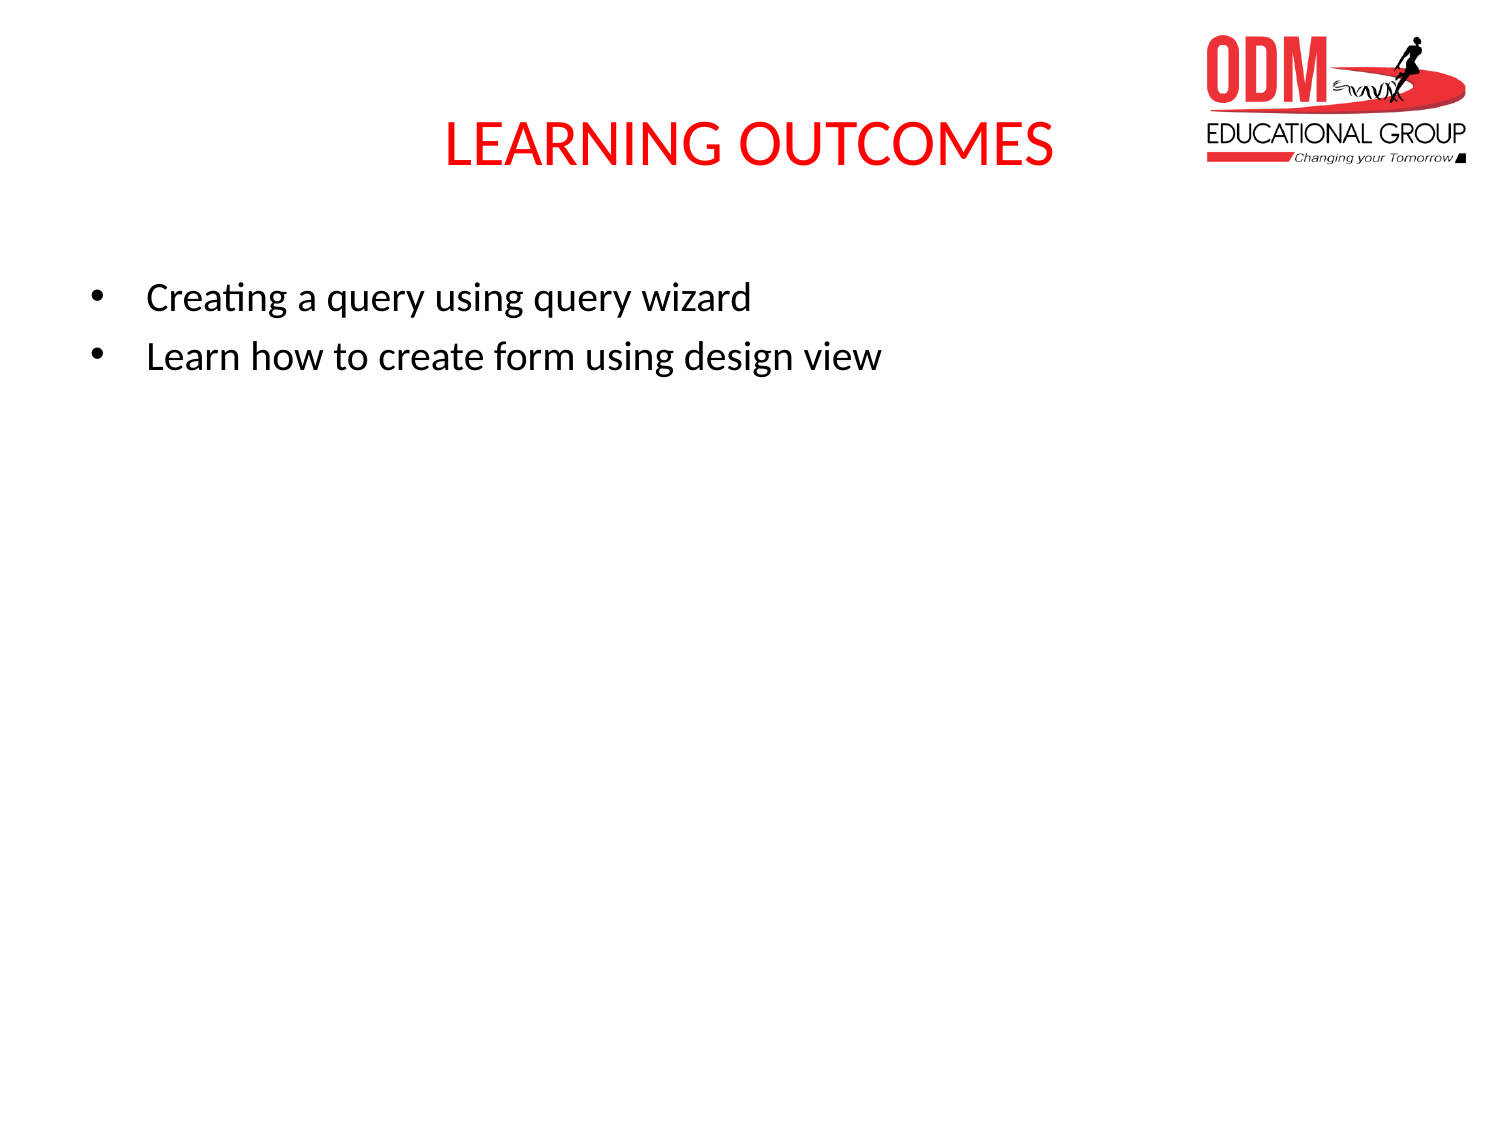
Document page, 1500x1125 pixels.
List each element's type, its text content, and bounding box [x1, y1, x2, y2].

list Creating a query using query wizard Learn how to create form using design view [75, 262, 1425, 1005]
picture [1206, 34, 1467, 164]
title LEARNING OUTCOMES [75, 45, 1425, 233]
